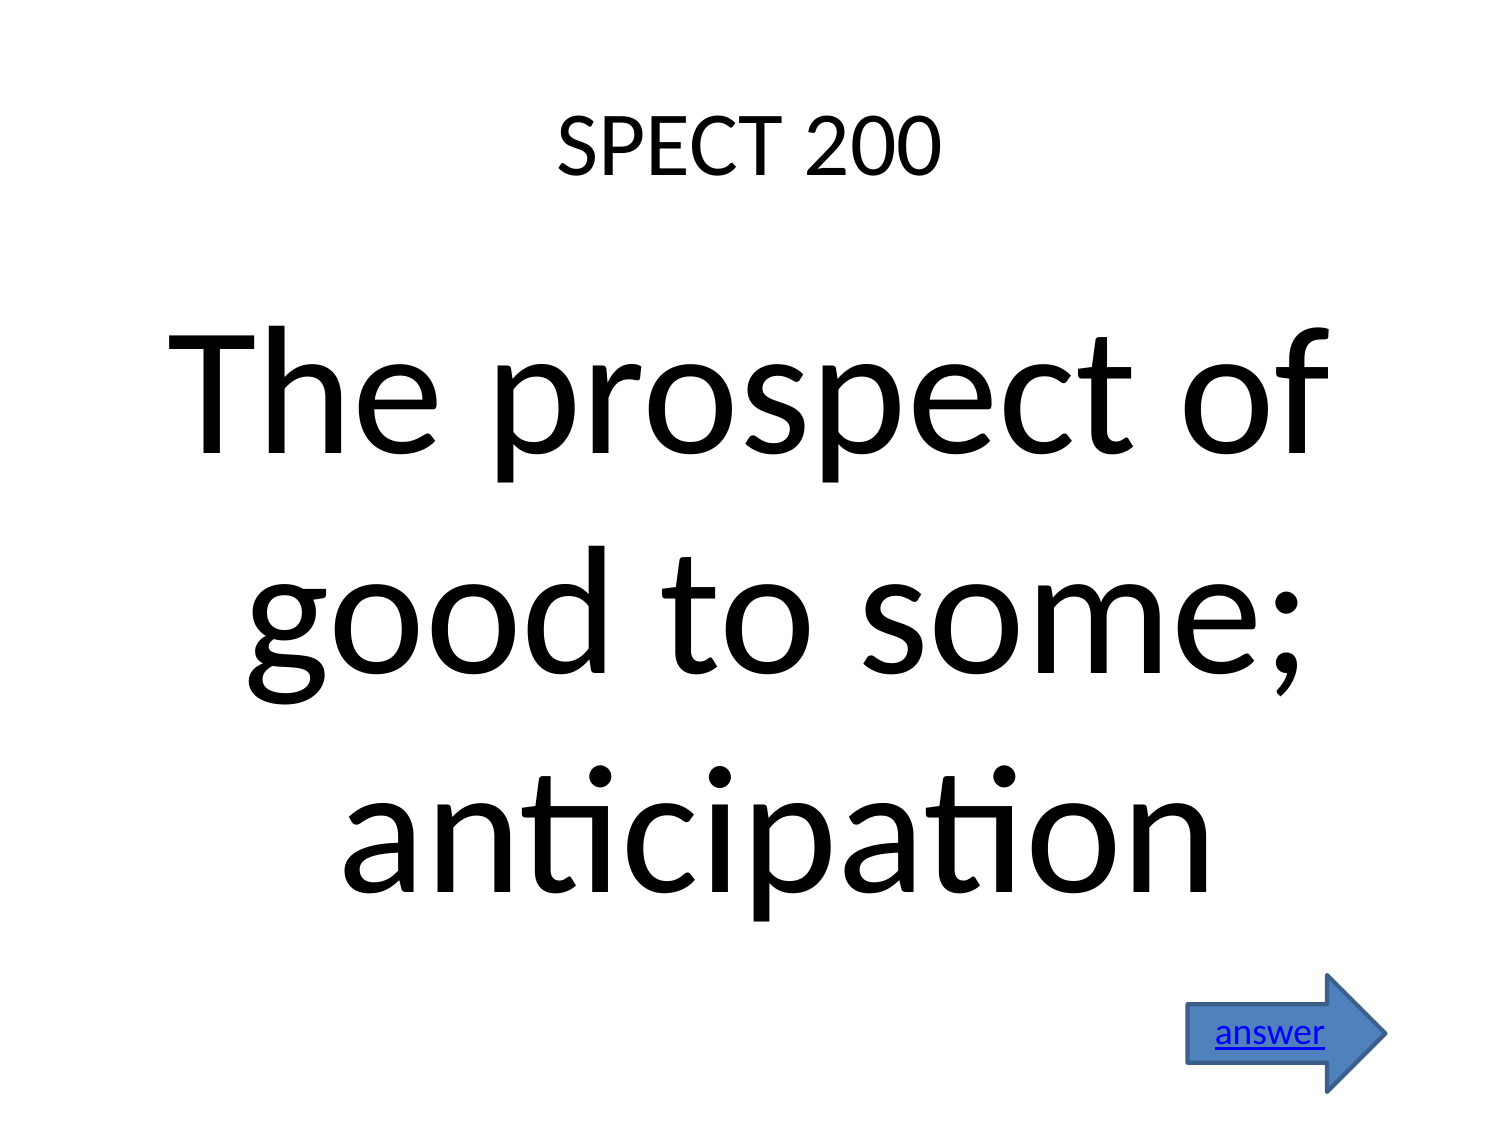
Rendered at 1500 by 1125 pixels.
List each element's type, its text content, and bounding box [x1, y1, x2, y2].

text_box [1185, 1002, 1362, 1094]
title SPECT 200 [75, 45, 1425, 233]
text_box answer [1200, 999, 1400, 1060]
text_box [1324, 973, 1354, 999]
list The prospect of good to some; anticipation [75, 262, 1425, 1005]
